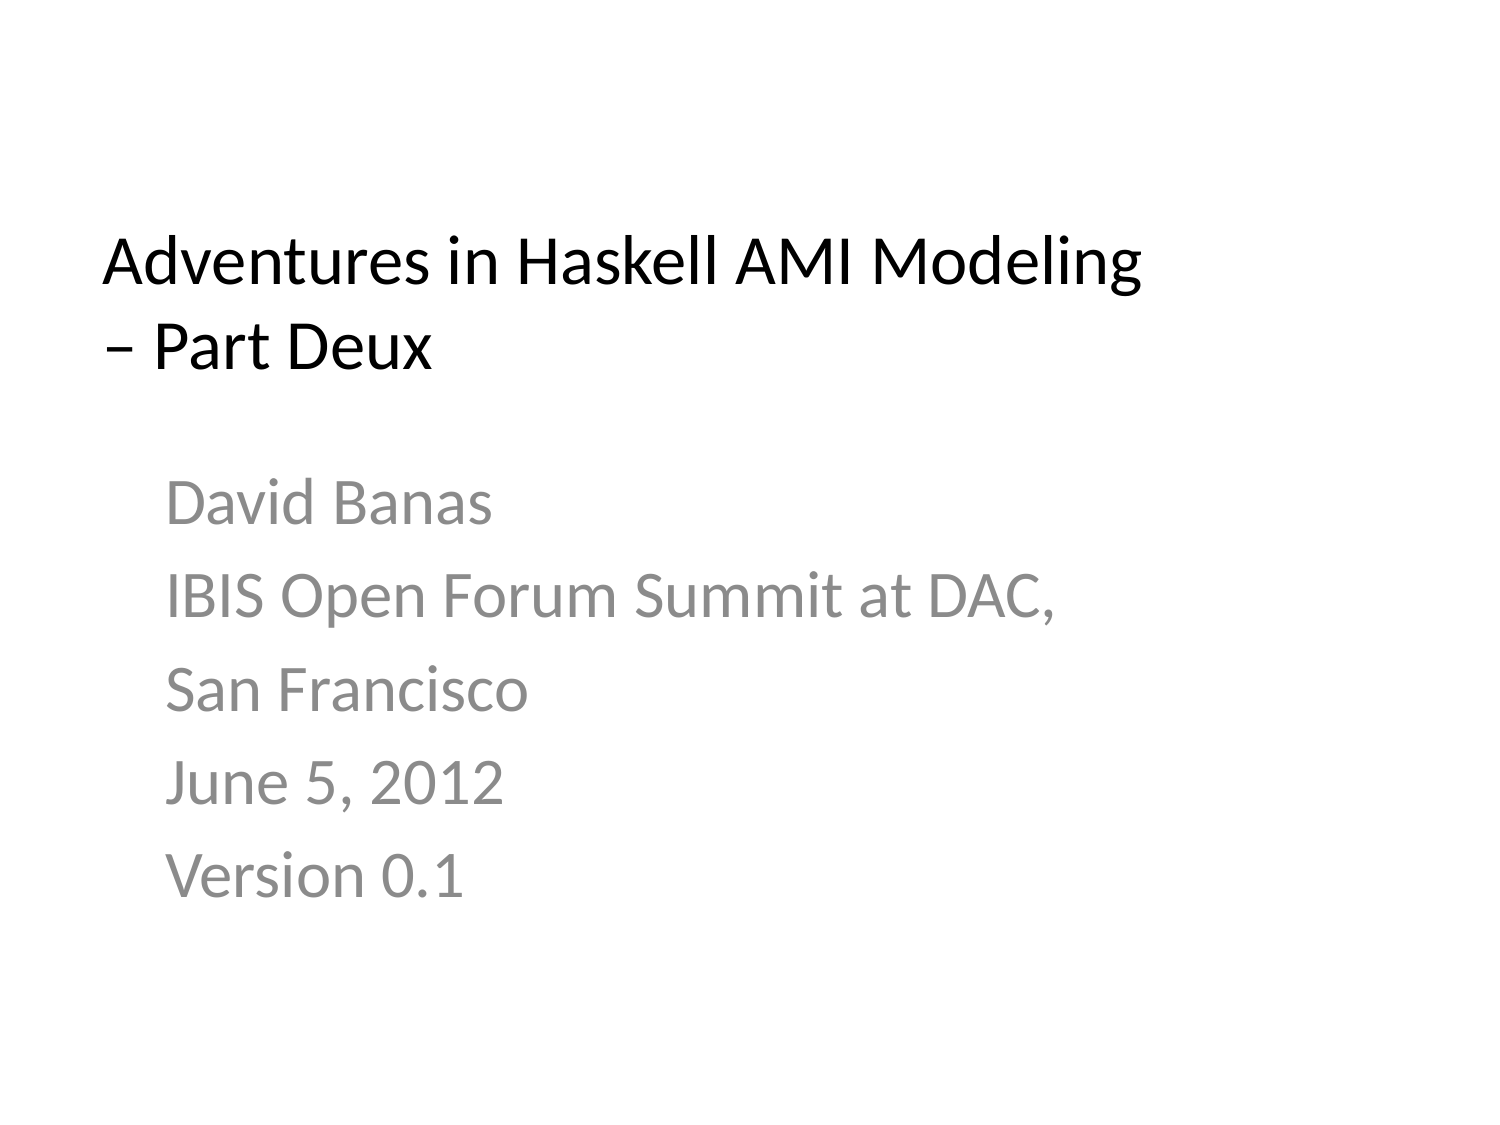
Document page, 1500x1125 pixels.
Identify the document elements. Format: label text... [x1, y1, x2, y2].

subtitle David Banas IBIS Open Forum Summit at DAC, San Francisco June 5, 2012 Version 0.1 [150, 450, 1375, 1013]
title Adventures in Haskell AMI Modeling – Part Deux [87, 205, 1400, 393]
